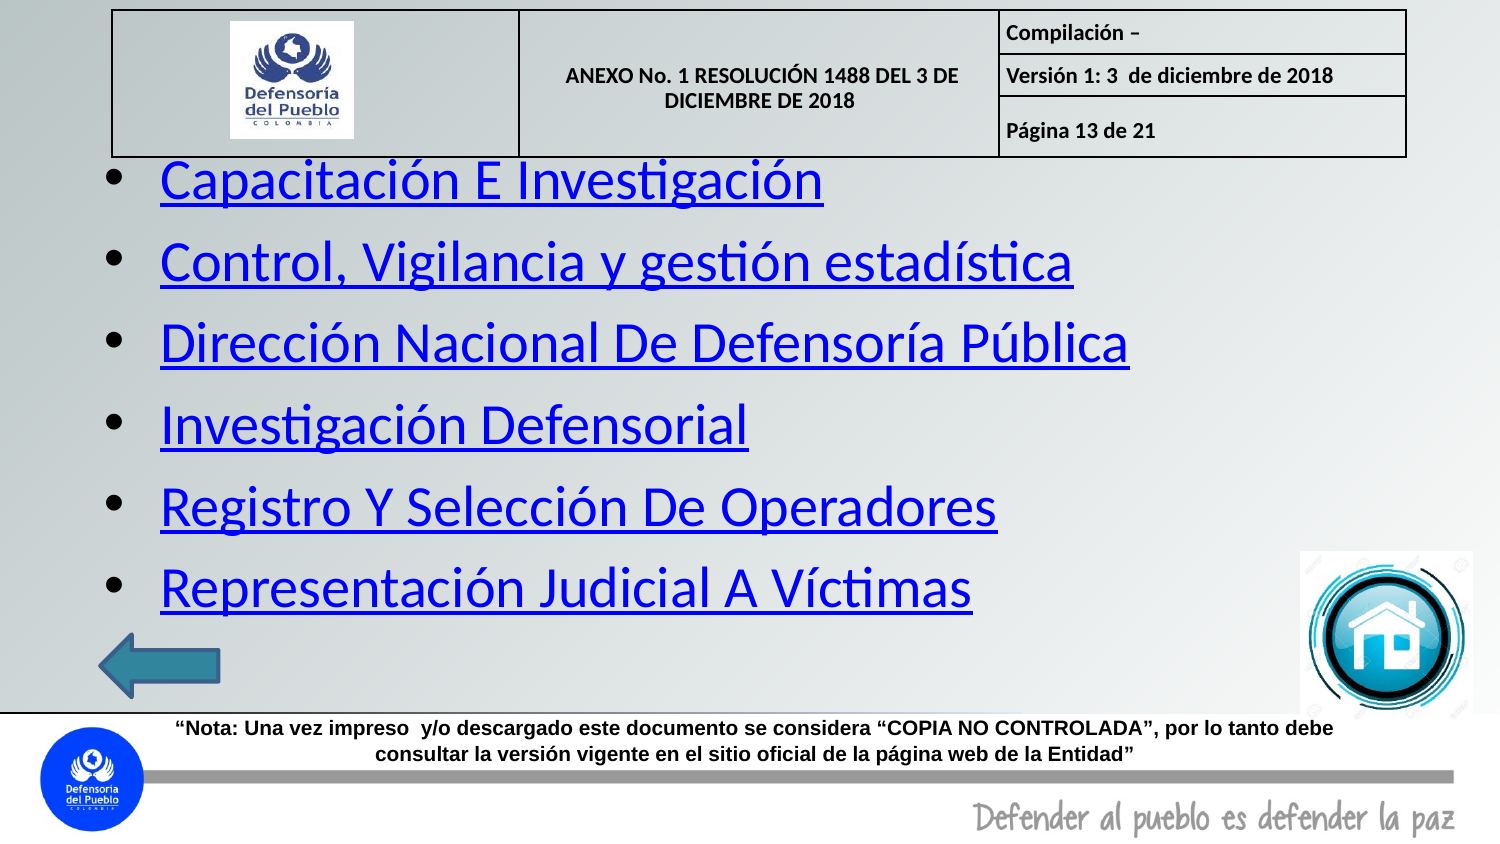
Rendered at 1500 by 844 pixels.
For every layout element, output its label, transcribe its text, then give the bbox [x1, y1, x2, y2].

table_header [113, 11, 518, 156]
list Capacitación E Investigación Control, Vigilancia y gestión estadística Dirección Nacional De Defensoría Pública Investigación Defensorial Registro Y Selección De Operadores Representación Judicial A Víctimas [89, 133, 1440, 691]
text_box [229, 21, 354, 140]
table_cell Página 13 de 21 [1000, 97, 1405, 156]
table_header ANEXO No. 1 RESOLUCIÓN 1488 DEL 3 DE DICIEMBRE DE 2018 [520, 11, 998, 156]
table_cell Versión 1: 3 de diciembre de 2018 [1000, 55, 1405, 95]
text_box [98, 632, 221, 700]
picture [0, 551, 1500, 844]
table_header Compilación – [1000, 11, 1405, 53]
text_box “Nota: Una vez impreso y/o descargado este documento se considera “COPIA NO CONTROLADA”, por lo tanto debe consultar la versión vigente en el sitio oficial de la página web de la Entidad” [64, 705, 1383, 774]
